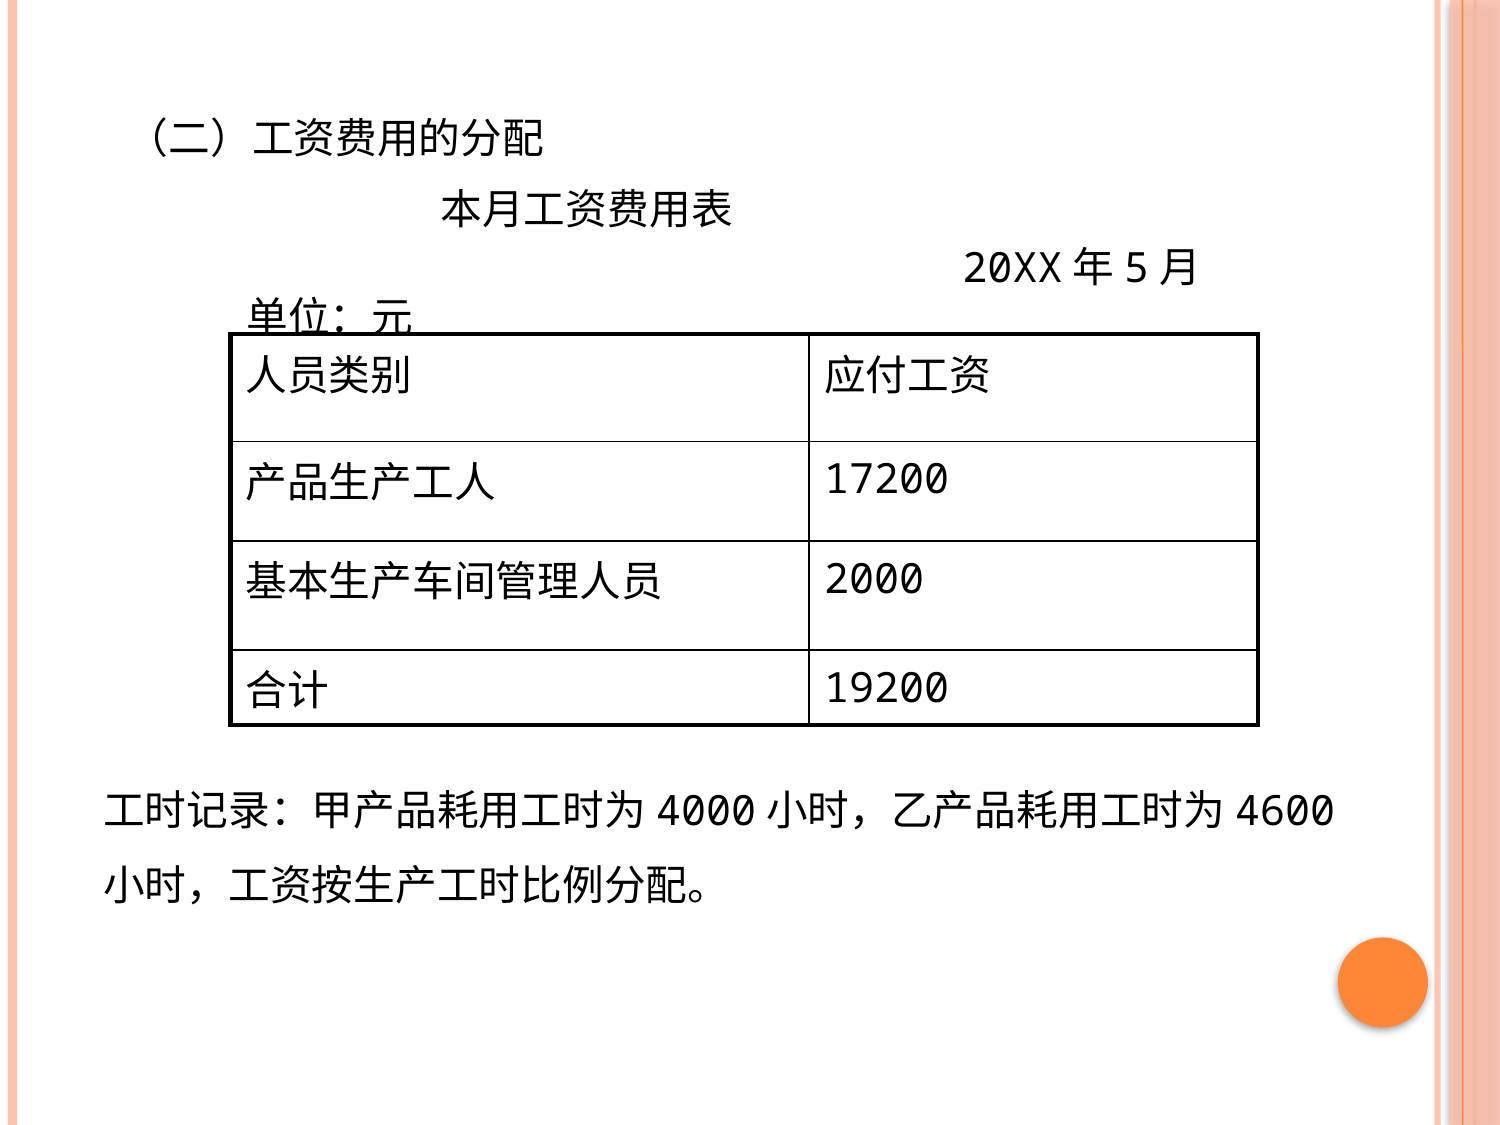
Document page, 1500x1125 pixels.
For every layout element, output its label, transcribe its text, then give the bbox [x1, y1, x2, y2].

text_box 工时记录：甲产品耗用工时为4000小时，乙产品耗用工时为4600小时，工资按生产工时比例分配。 [88, 751, 1376, 917]
table_cell 基本生产车间管理人员 [233, 542, 808, 649]
table_cell 2000 [810, 542, 1256, 649]
table_cell 17200 [810, 442, 1256, 540]
table_header 人员类别 [233, 336, 808, 441]
table_cell 合计 [233, 651, 808, 723]
table_cell 产品生产工人 [233, 442, 808, 540]
text_box 本月工资费用表 20XX年5月 单位：元 [147, 175, 1258, 331]
table_header 应付工资 [810, 336, 1256, 441]
text_box （二）工资费用的分配 [112, 89, 668, 185]
table_cell 19200 [810, 651, 1256, 723]
